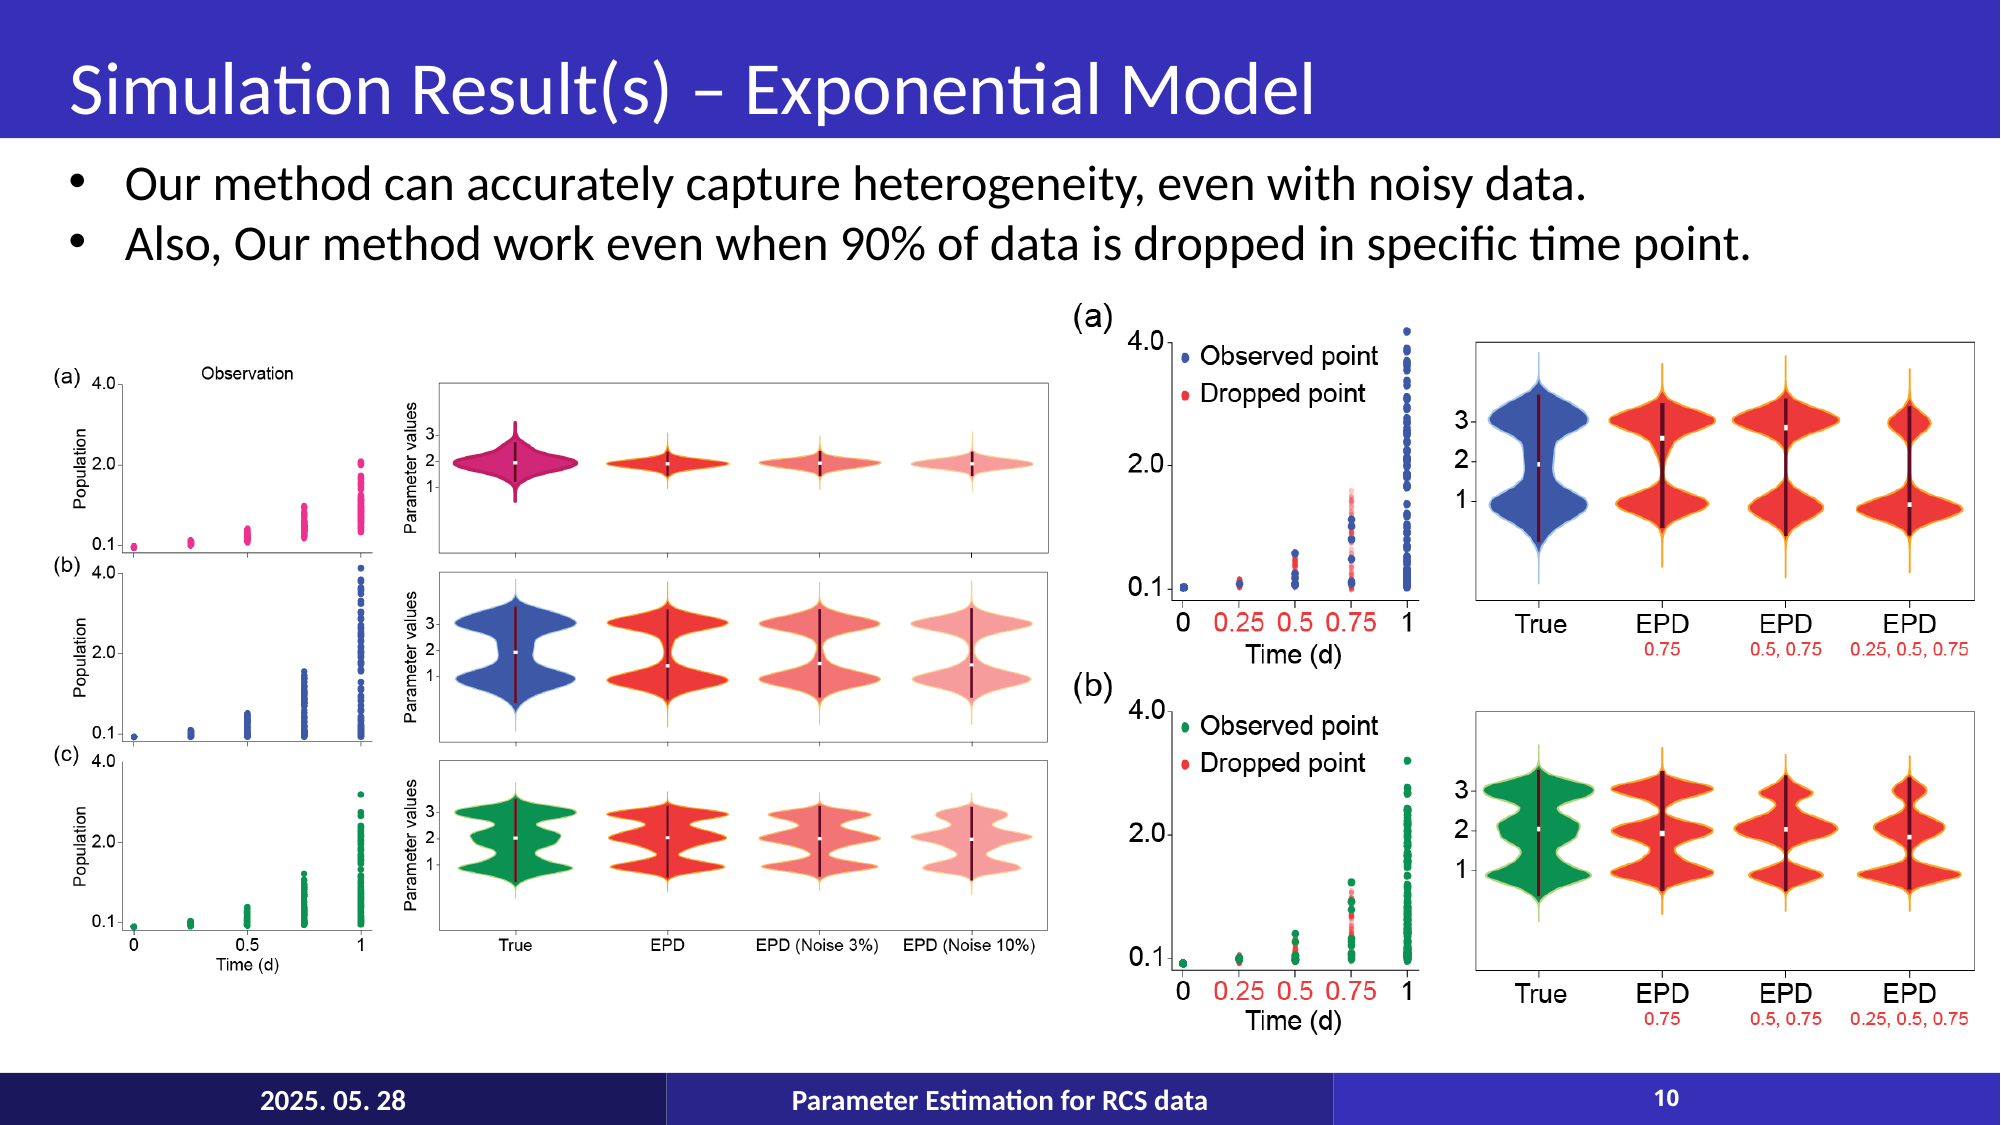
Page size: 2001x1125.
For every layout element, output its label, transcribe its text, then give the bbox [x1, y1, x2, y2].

text_box Our method can accurately capture heterogeneity, even with noisy data. Also, Our method work even when 90% of data is dropped in specific time point. [53, 143, 1947, 279]
picture [53, 364, 1049, 976]
picture [1071, 297, 1975, 1038]
text_box Simulation Result(s) – Exponential Model [59, 34, 1708, 136]
